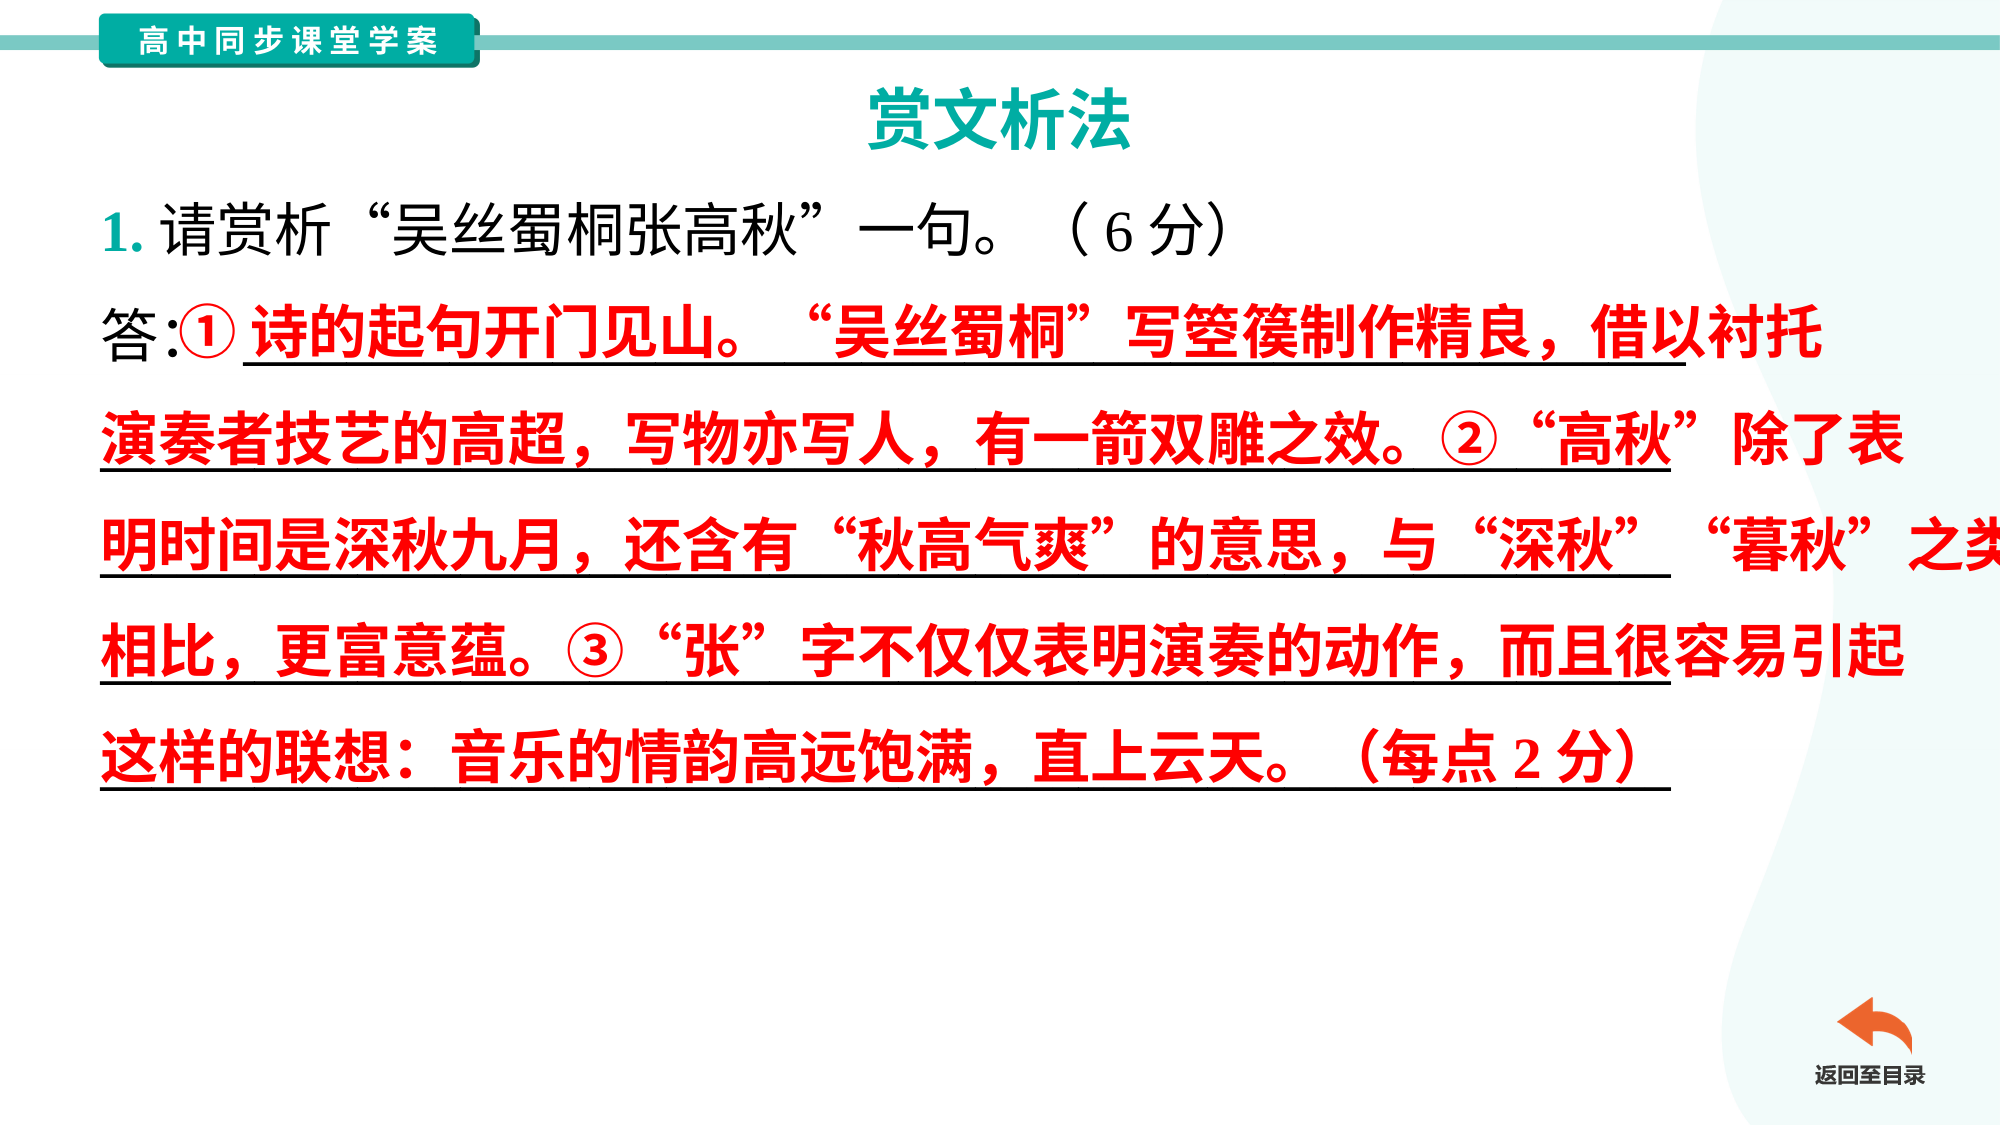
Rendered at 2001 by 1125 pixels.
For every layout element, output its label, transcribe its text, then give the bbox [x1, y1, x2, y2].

picture [0, 0, 2000, 1125]
text_box 赏文析法 [100, 76, 1899, 156]
text_box ①诗的起句开门见山。“吴丝蜀桐”写箜篌制作精良，借以衬托 演奏者技艺的高超，写物亦写人，有一箭双雕之效。②“高秋”除了表 明时间是深秋九月，还含有“秋高气爽”的意思，与“深秋”“暮秋”之类 相比，更富意蕴。③“张”字不仅仅表明演奏的动作，而且很容易引起 这样的联想：音乐的情韵高远饱满，直上云天。（每点2分） [100, 259, 1899, 791]
text_box 1.请赏析“吴丝蜀桐张高秋”一句。（6分） 答： ________________________________________________________ _____________________________________________________________ _____________________________________________________________ _____________________________________________________________ _____________________________________________________________ [100, 156, 1899, 259]
